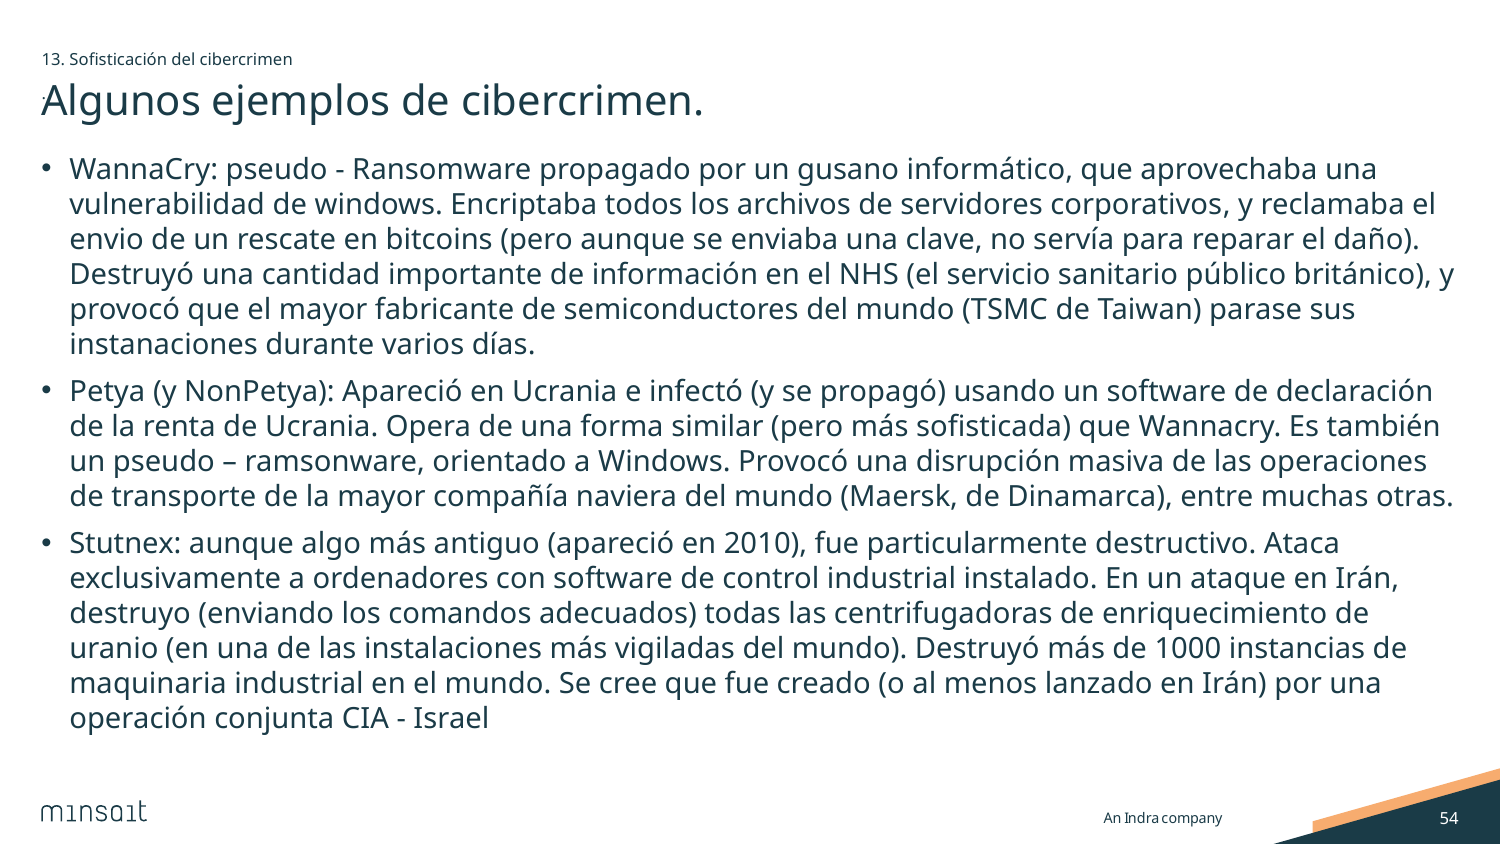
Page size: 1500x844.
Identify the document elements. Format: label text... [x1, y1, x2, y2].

text_box WannaCry: pseudo - Ransomware propagado por un gusano informático, que aprovechaba una vulnerabilidad de windows. Encriptaba todos los archivos de servidores corporativos, y reclamaba el envio de un rescate en bitcoins (pero aunque se enviaba una clave, no servía para reparar el daño). Destruyó una cantidad importante de información en el NHS (el servicio sanitario público británico), y provocó que el mayor fabricante de semiconductores del mundo (TSMC de Taiwan) parase sus instanaciones durante varios días. Petya (y NonPetya): Apareció en Ucrania e infectó (y se propagó) usando un software de declaración de la renta de Ucrania. Opera de una forma similar (pero más sofisticada) que Wannacry. Es también un pseudo – ramsonware, orientado a Windows. Provocó una disrupción masiva de las operaciones de transporte de la mayor compañía naviera del mundo (Maersk, de Dinamarca), entre muchas otras. Stutnex: aunque algo más antiguo (apareció en 2010), fue particularmente destructivo. Ataca exclusivamente a ordenadores con software de control industrial instalado. En un ataque en Irán, destruyo (enviando los comandos adecuados) todas las centrifugadoras de enriquecimiento de uranio (en una de las instalaciones más vigiladas del mundo). Destruyó más de 1000 instancias de maquinaria industrial en el mundo. Se cree que fue creado (o al menos lanzado en Irán) por una operación conjunta CIA - Israel [41, 150, 1459, 436]
title Algunos ejemplos de cibercrimen. [41, 79, 1459, 150]
list 13. Sofisticación del cibercrimen . [41, 43, 1459, 75]
